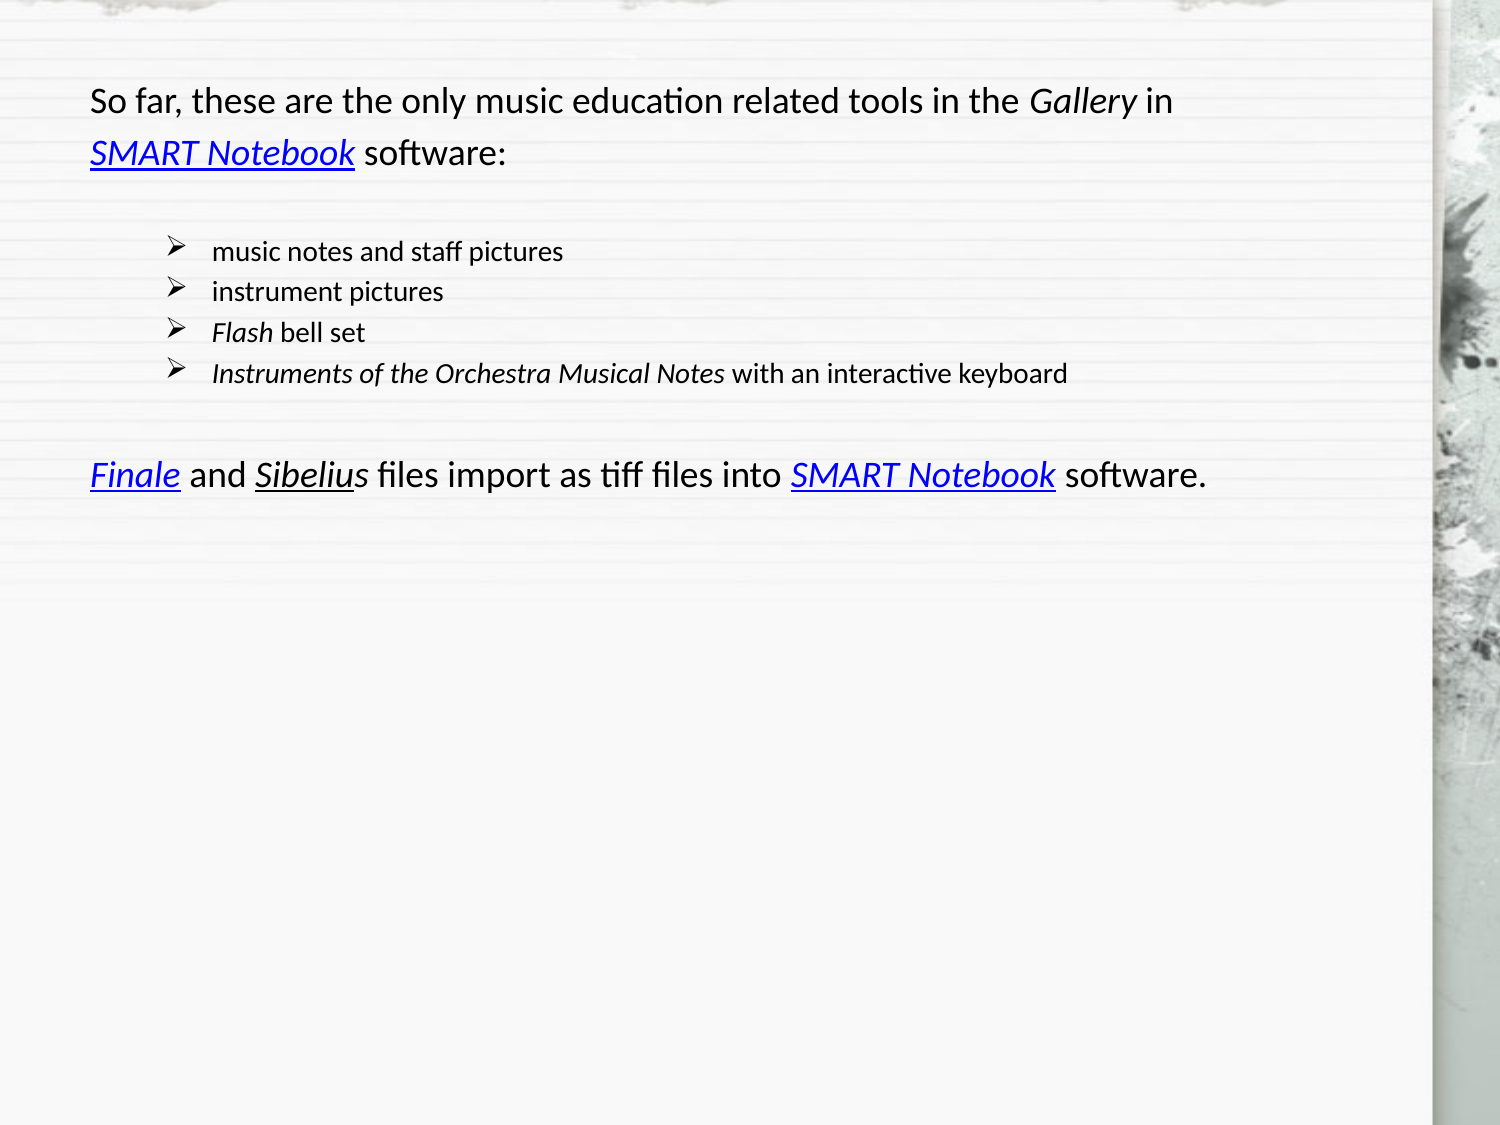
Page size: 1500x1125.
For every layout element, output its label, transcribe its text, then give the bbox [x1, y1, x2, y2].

list So far, these are the only music education related tools in the Gallery in SMART Notebook software: music notes and staff pictures instrument pictures Flash bell set Instruments of the Orchestra Musical Notes with an interactive keyboard Finale and Sibelius files import as tiff files into SMART Notebook software. [75, 68, 1425, 1065]
picture [0, 0, 1500, 1125]
